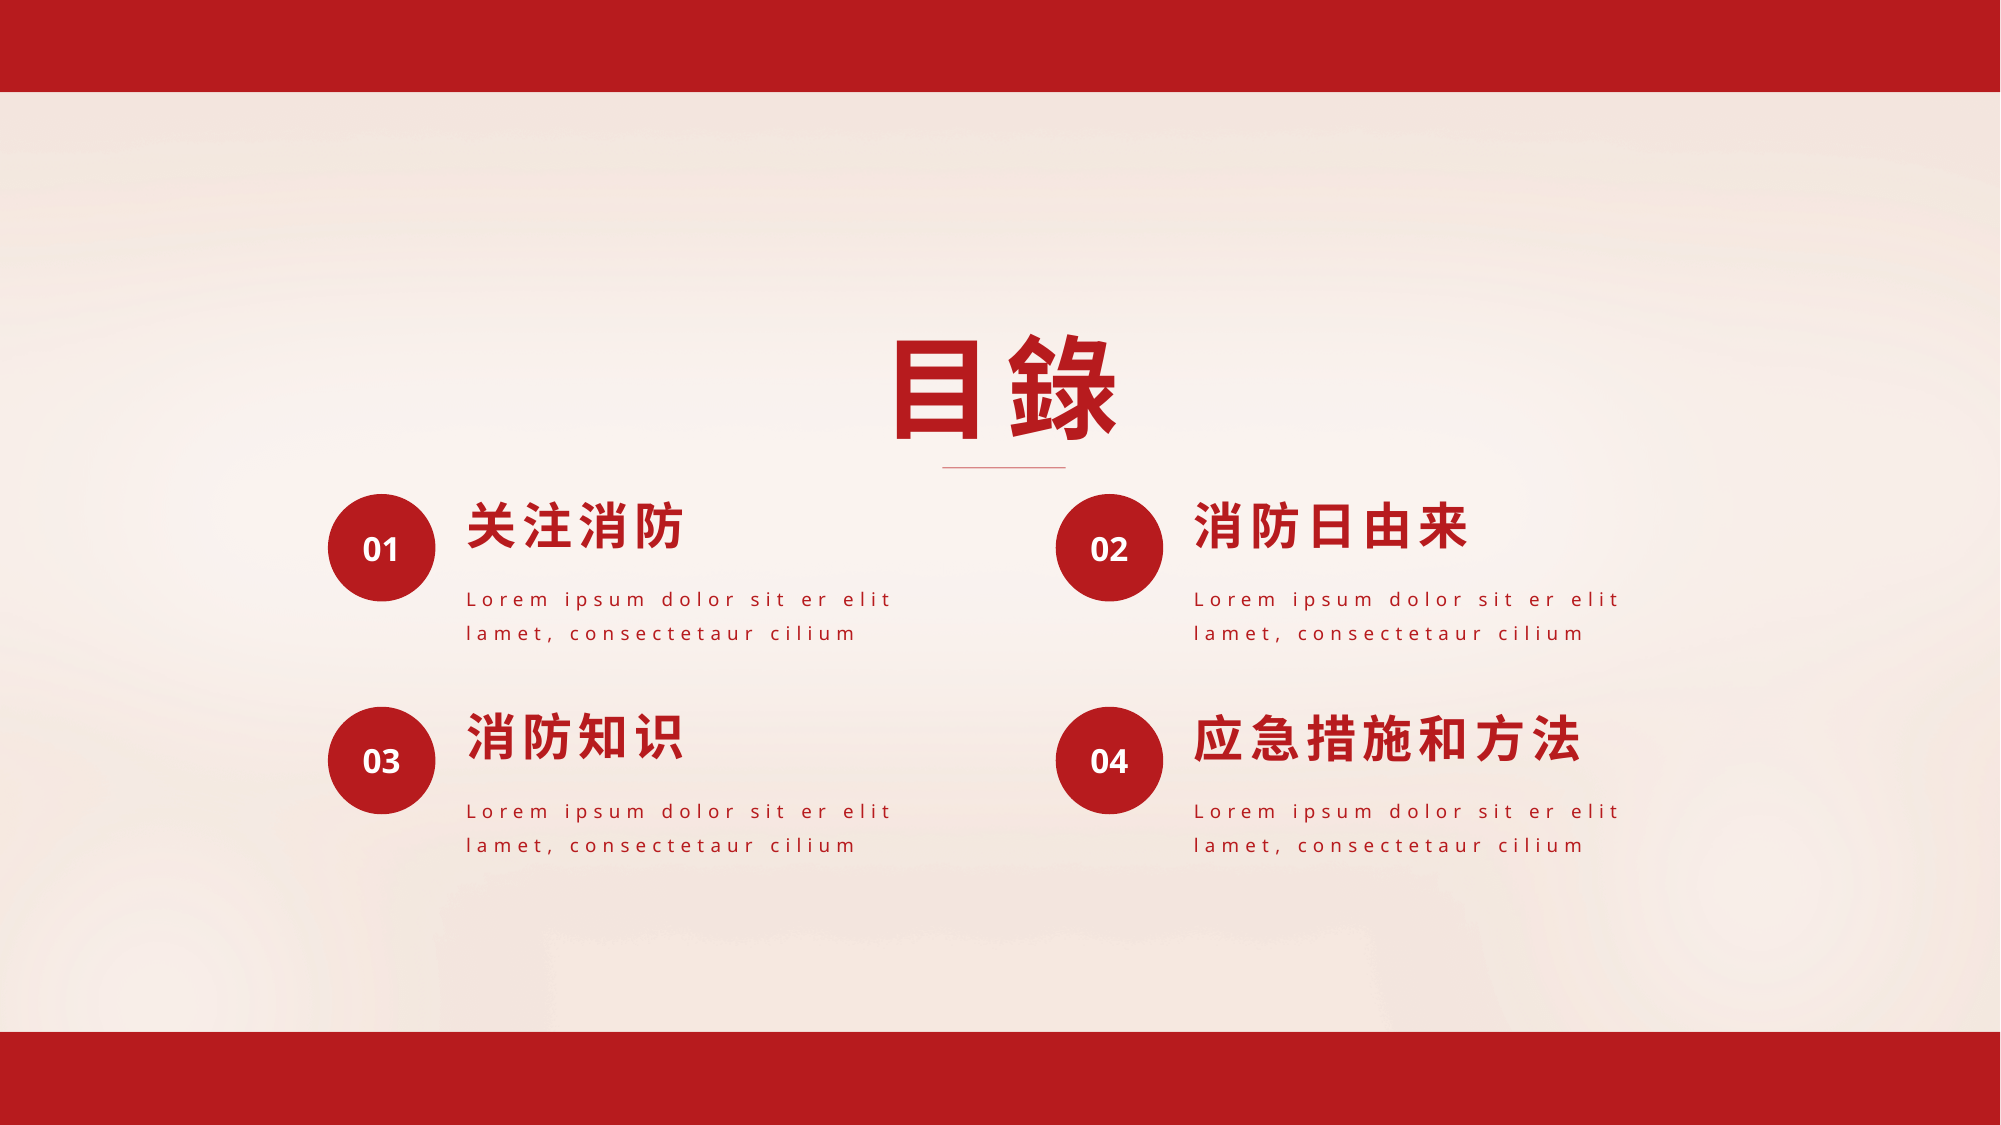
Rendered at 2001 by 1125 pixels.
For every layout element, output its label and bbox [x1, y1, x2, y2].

text_box [327, 310, 1685, 865]
picture [0, 0, 2001, 1125]
